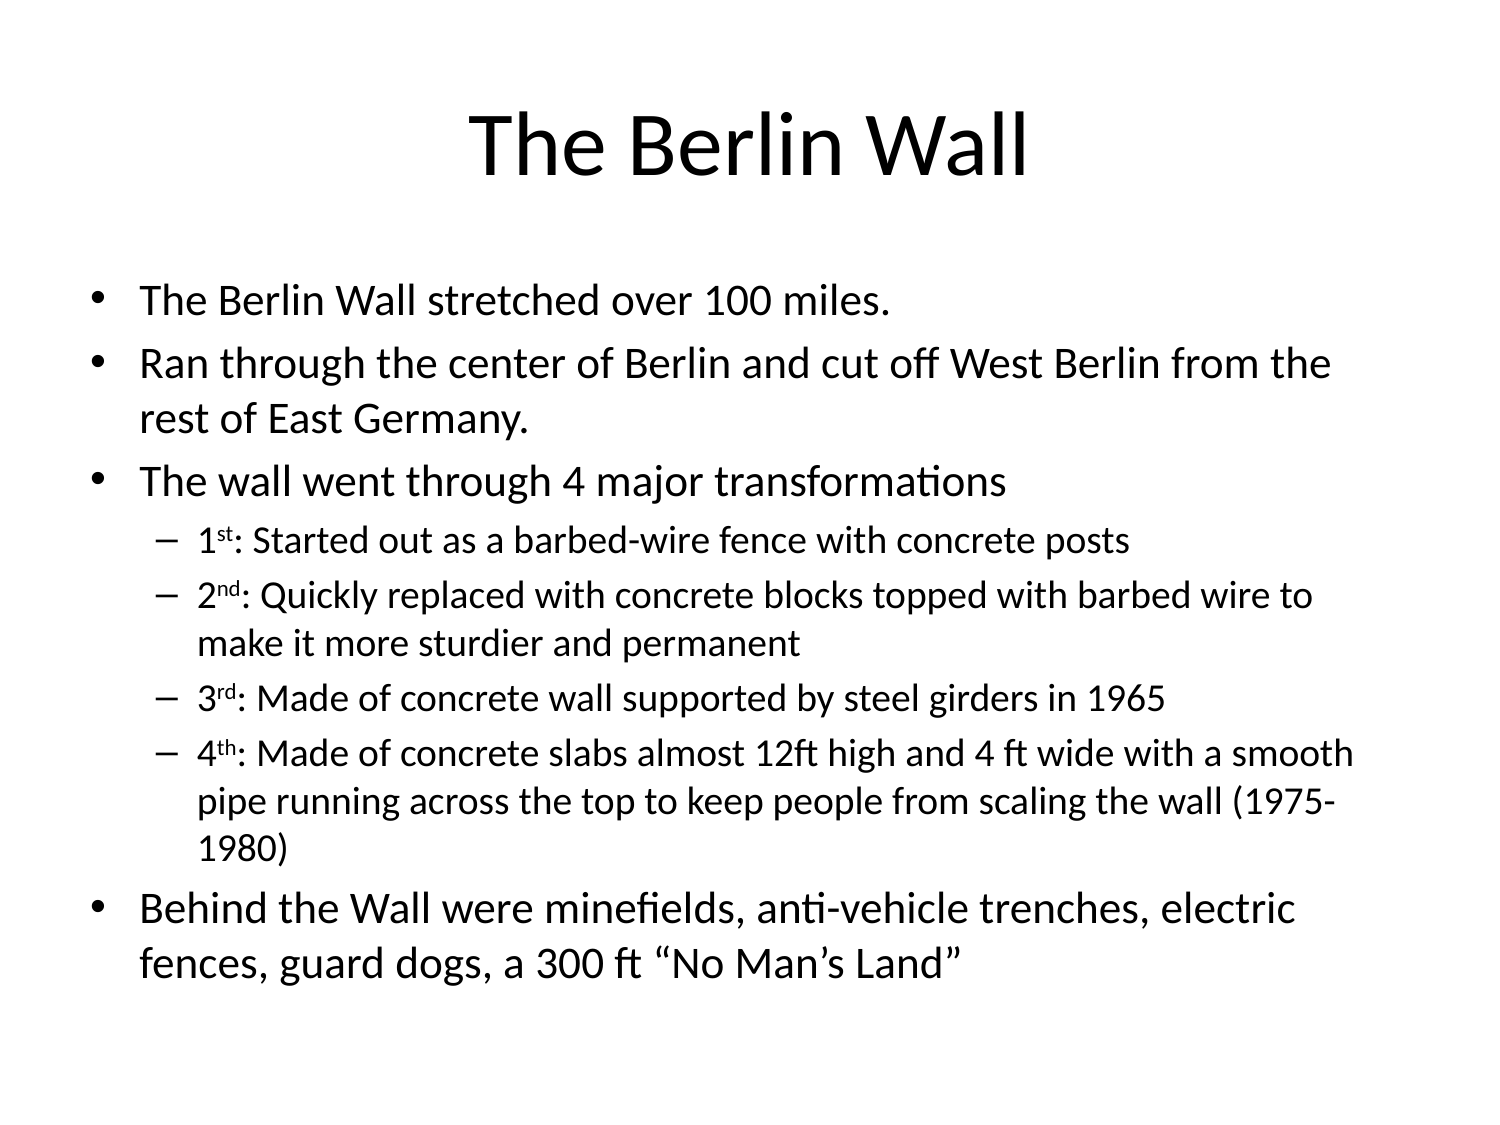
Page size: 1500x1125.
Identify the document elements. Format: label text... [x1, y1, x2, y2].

list The Berlin Wall stretched over 100 miles. Ran through the center of Berlin and cut off West Berlin from the rest of East Germany. The wall went through 4 major transformations 1st: Started out as a barbed-wire fence with concrete posts 2nd: Quickly replaced with concrete blocks topped with barbed wire to make it more sturdier and permanent 3rd: Made of concrete wall supported by steel girders in 1965 4th: Made of concrete slabs almost 12ft high and 4 ft wide with a smooth pipe running across the top to keep people from scaling the wall (1975-1980) Behind the Wall were minefields, anti-vehicle trenches, electric fences, guard dogs, a 300 ft “No Man’s Land” [75, 262, 1425, 1005]
title The Berlin Wall [75, 45, 1425, 233]
